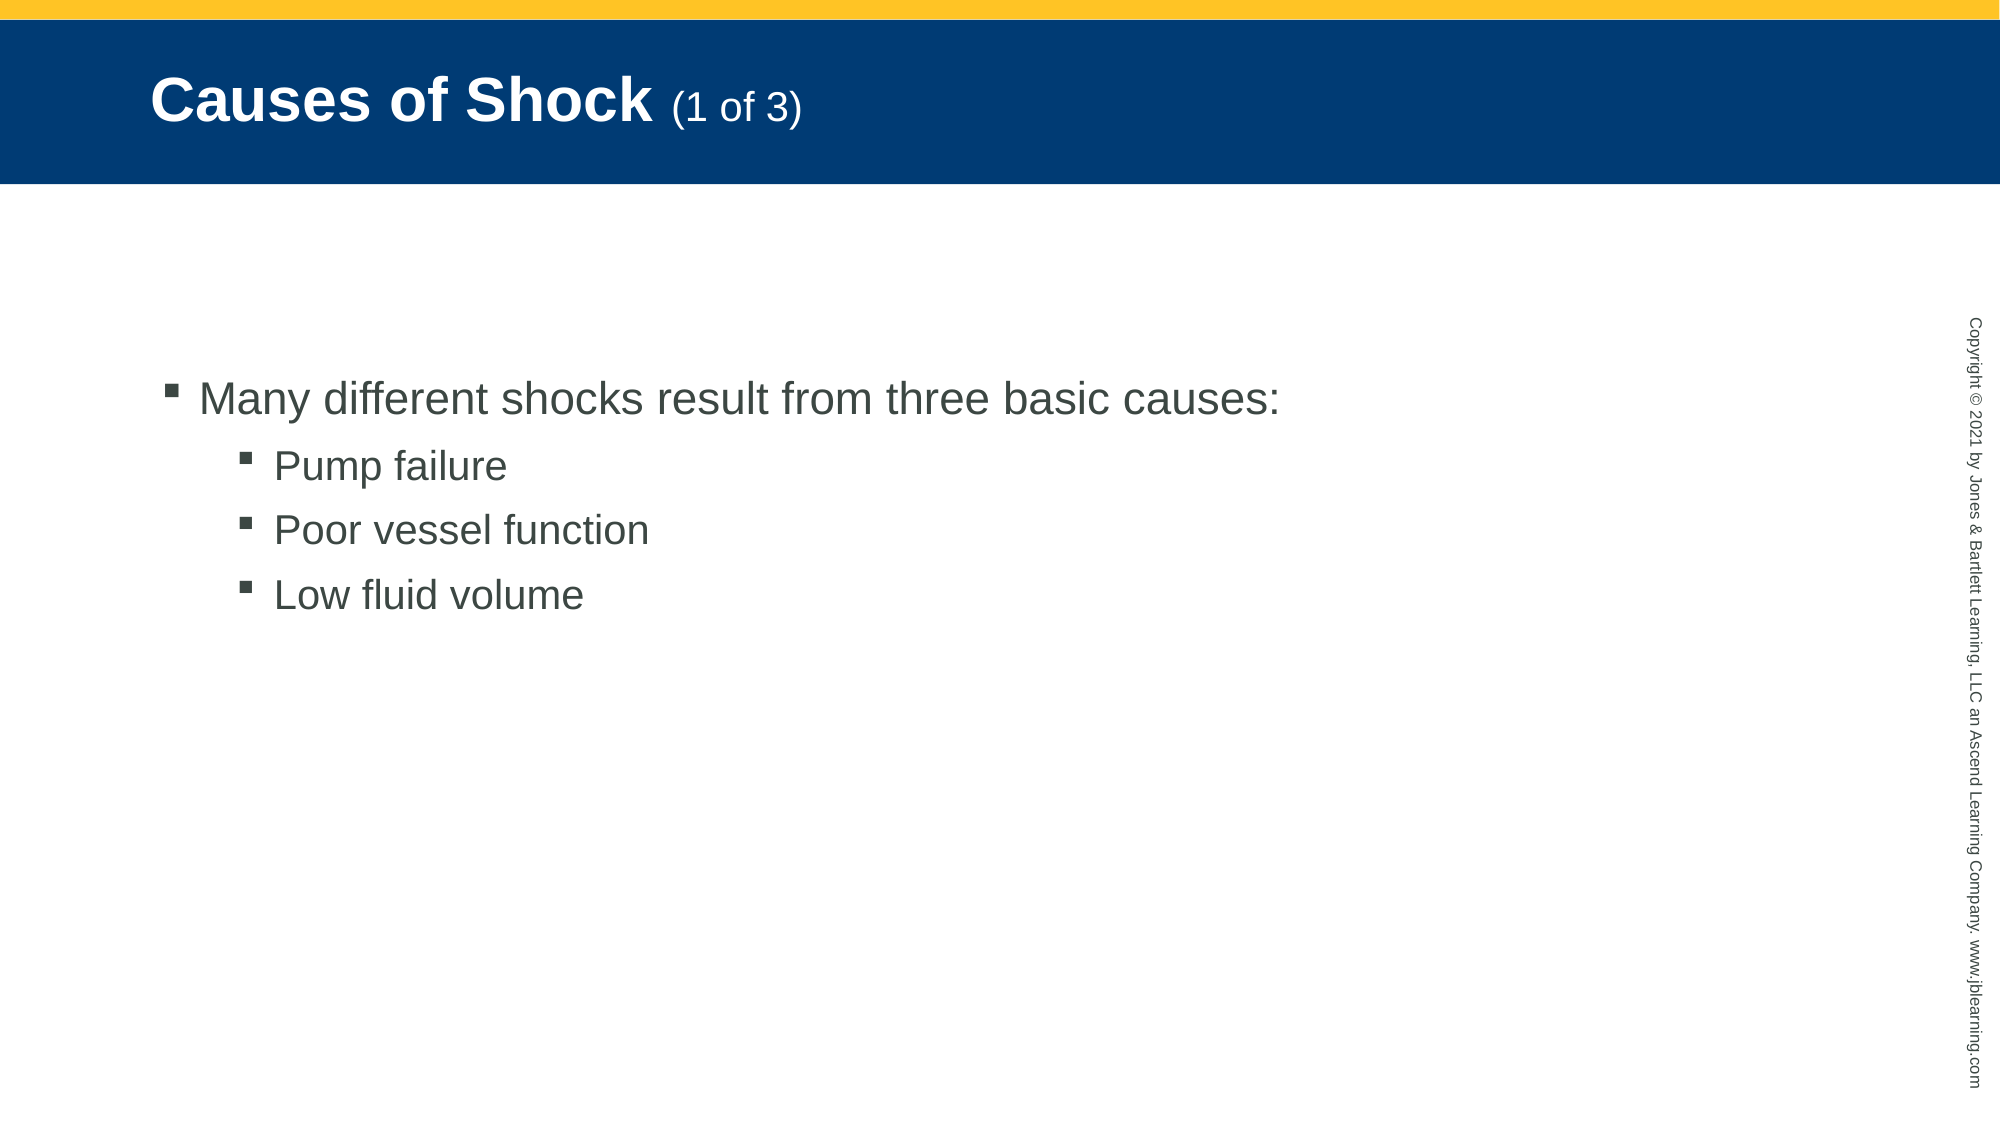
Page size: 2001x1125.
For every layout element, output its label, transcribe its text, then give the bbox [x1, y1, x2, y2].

list Many different shocks result from three basic causes: Pump failure Poor vessel function Low fluid volume [146, 361, 1859, 1016]
title Causes of Shock (1 of 3) [0, 19, 2000, 185]
